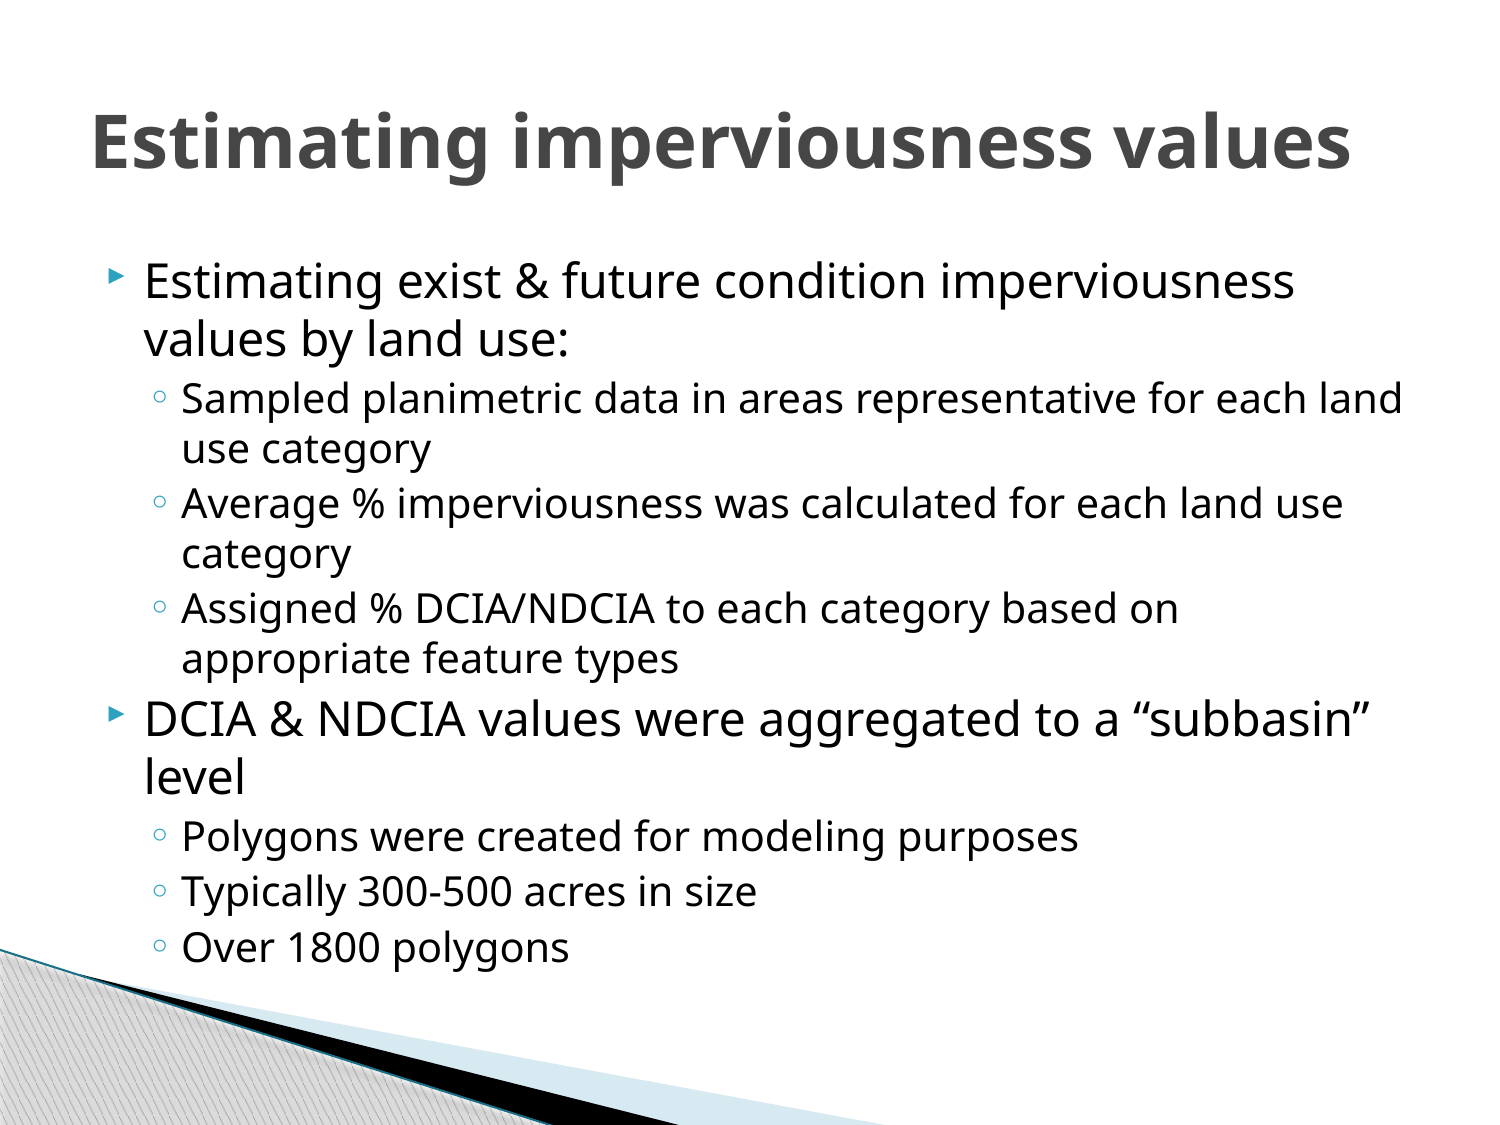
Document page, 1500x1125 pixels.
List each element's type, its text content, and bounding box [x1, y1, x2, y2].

title Estimating imperviousness values [75, 45, 1425, 233]
list Estimating exist & future condition imperviousness values by land use: Sampled planimetric data in areas representative for each land use category Average % imperviousness was calculated for each land use category Assigned % DCIA/NDCIA to each category based on appropriate feature types DCIA & NDCIA values were aggregated to a “subbasin” level Polygons were created for modeling purposes Typically 300-500 acres in size Over 1800 polygons [75, 243, 1425, 986]
